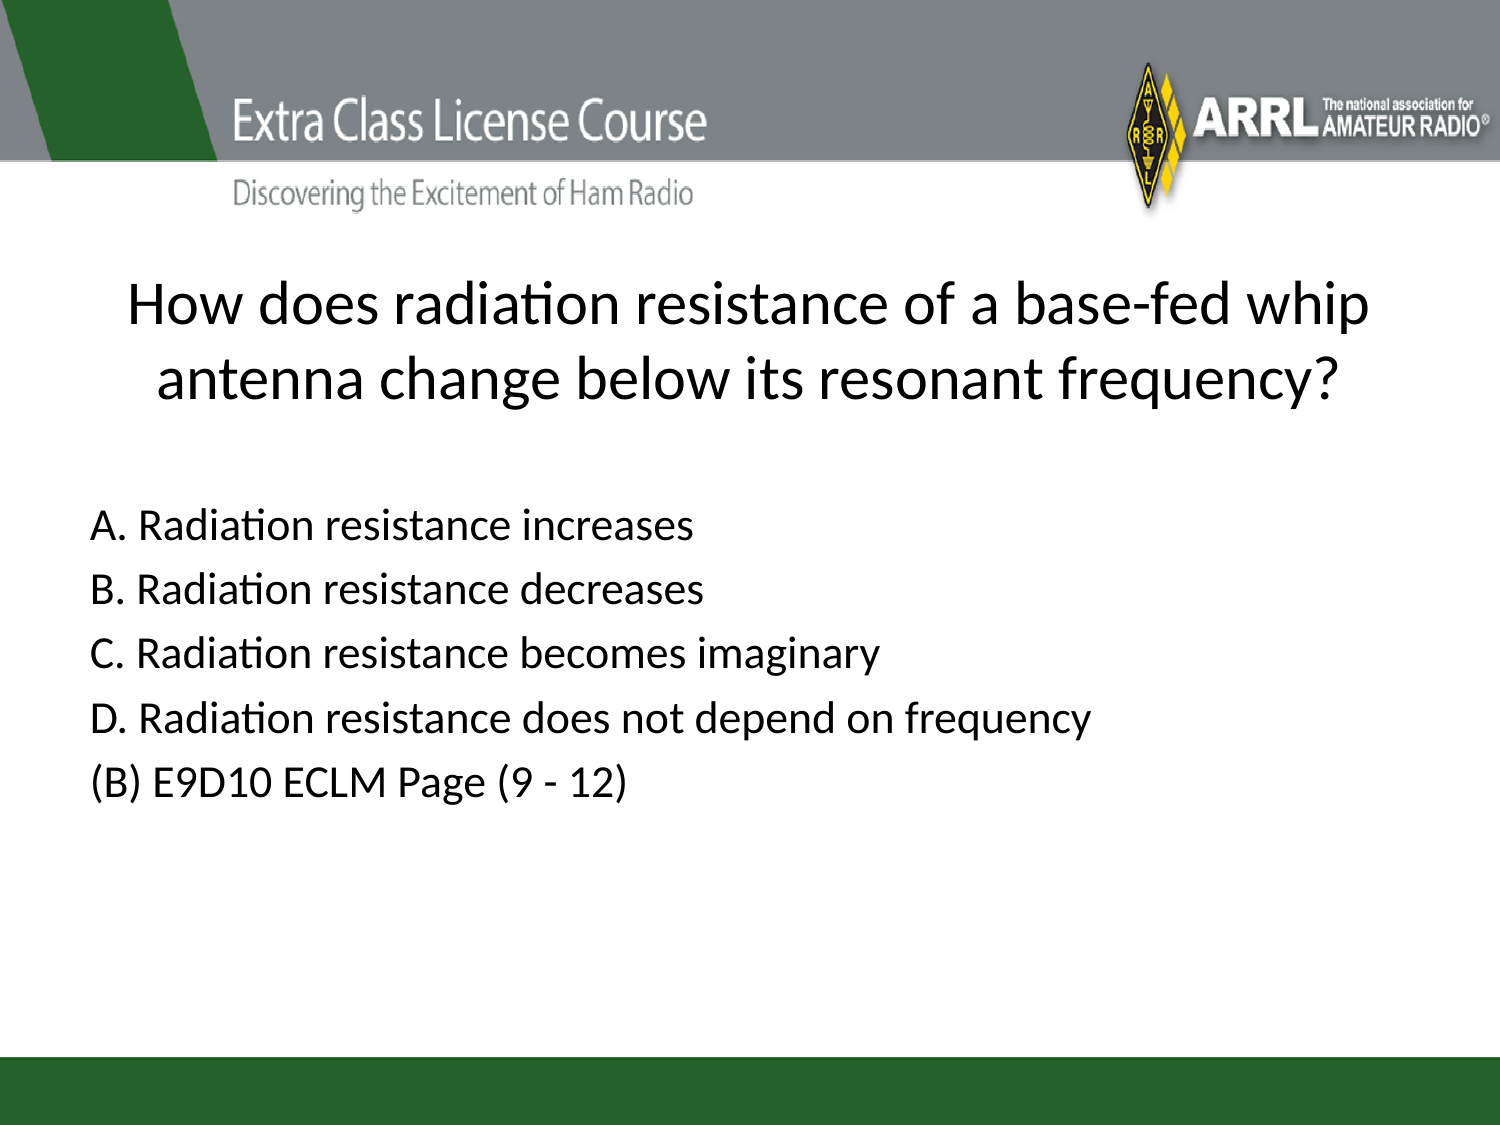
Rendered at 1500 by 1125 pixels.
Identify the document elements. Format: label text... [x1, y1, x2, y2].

picture [0, 0, 1500, 1125]
title How does radiation resistance of a base-fed whip antenna change below its resonant frequency? [75, 254, 1425, 435]
list A. Radiation resistance increases B. Radiation resistance decreases C. Radiation resistance becomes imaginary D. Radiation resistance does not depend on frequency (B) E9D10 ECLM Page (9 - 12) [75, 487, 1425, 1005]
